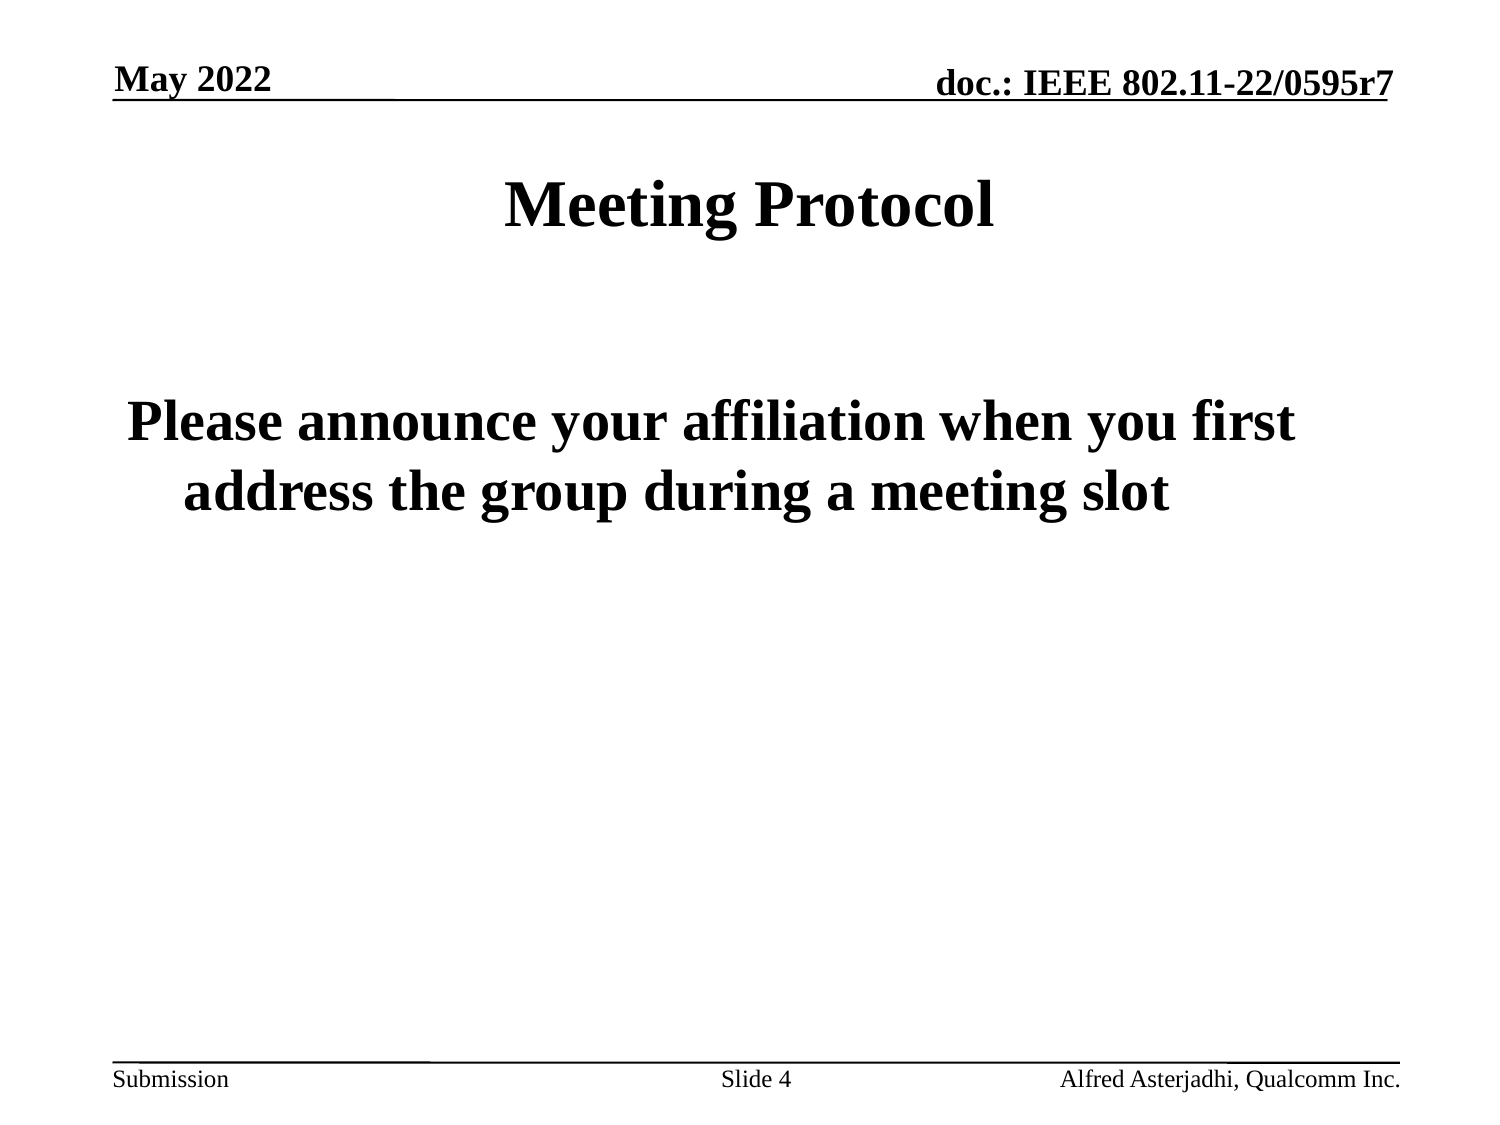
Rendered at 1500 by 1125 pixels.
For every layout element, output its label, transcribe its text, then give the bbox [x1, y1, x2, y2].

slide_number Slide 4 [712, 1061, 800, 1123]
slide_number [114, 54, 493, 100]
list Please announce your affiliation when you first address the group during a meeting slot [112, 374, 1388, 513]
title Meeting Protocol [112, 112, 1388, 288]
footer Alfred Asterjadhi, Qualcomm Inc. [878, 1061, 1402, 1093]
